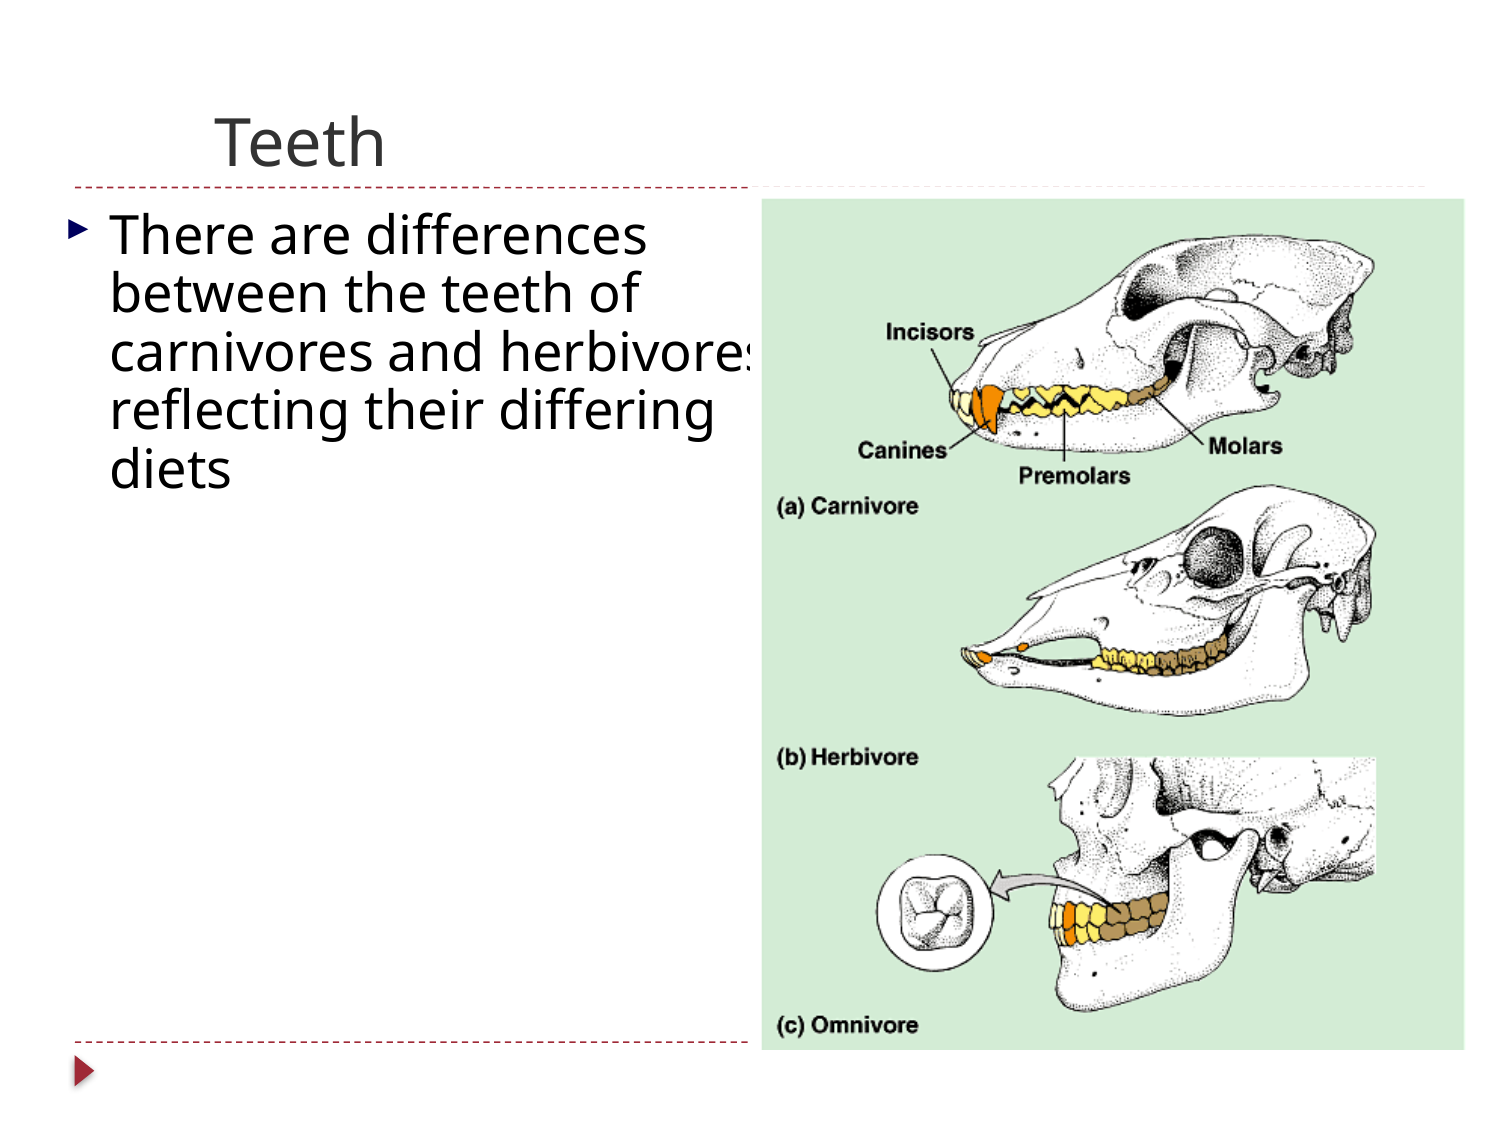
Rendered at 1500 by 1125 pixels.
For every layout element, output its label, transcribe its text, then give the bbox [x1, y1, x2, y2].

picture [749, 187, 1476, 1051]
title Teeth [200, 62, 1475, 188]
list There are differences between the teeth of carnivores and herbivores reflecting their differing diets [50, 200, 788, 1075]
